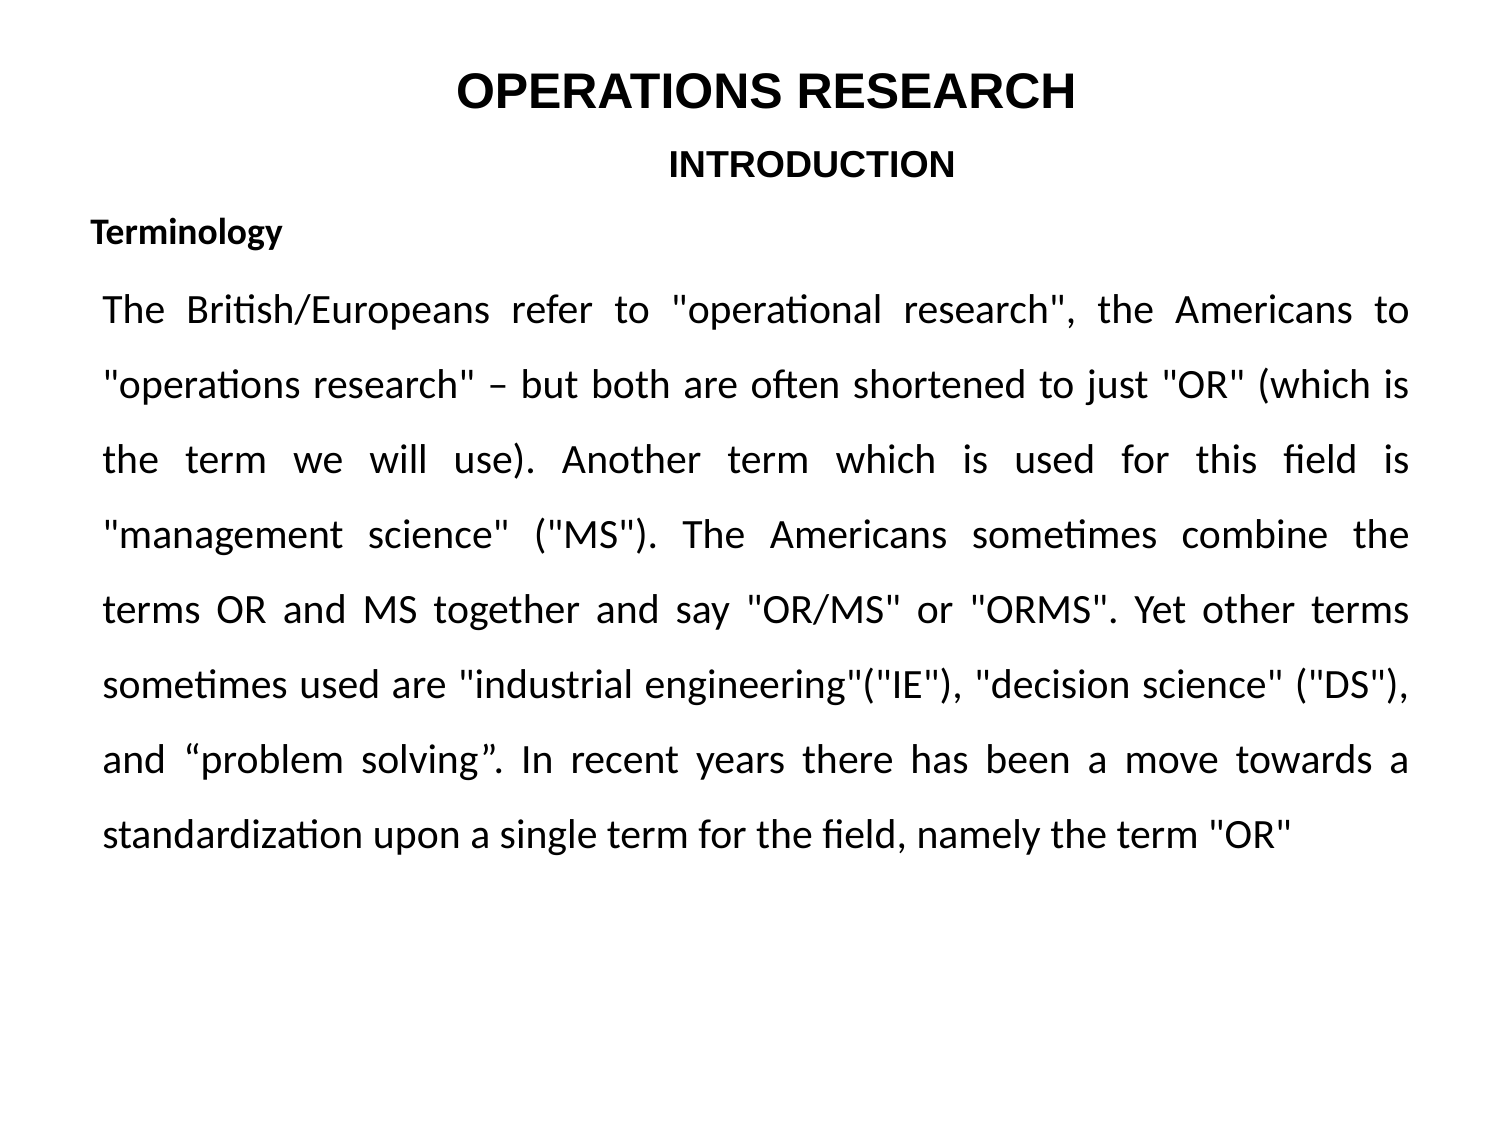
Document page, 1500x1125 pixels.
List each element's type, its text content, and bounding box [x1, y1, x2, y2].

text_box The British/Europeans refer to "operational research", the Americans to "operations research" – but both are often shortened to just "OR" (which is the term we will use). Another term which is used for this field is "management science" ("MS"). The Americans sometimes combine the terms OR and MS together and say "OR/MS" or "ORMS". Yet other terms sometimes used are "industrial engineering"("IE"), "decision science" ("DS"), and “problem solving”. In recent years there has been a move towards a standardization upon a single term for the field, namely the term "OR" [87, 249, 1425, 940]
text_box OPERATIONS RESEARCH [441, 50, 1092, 186]
text_box Terminology [75, 199, 298, 260]
text_box INTRODUCTION [653, 132, 972, 193]
